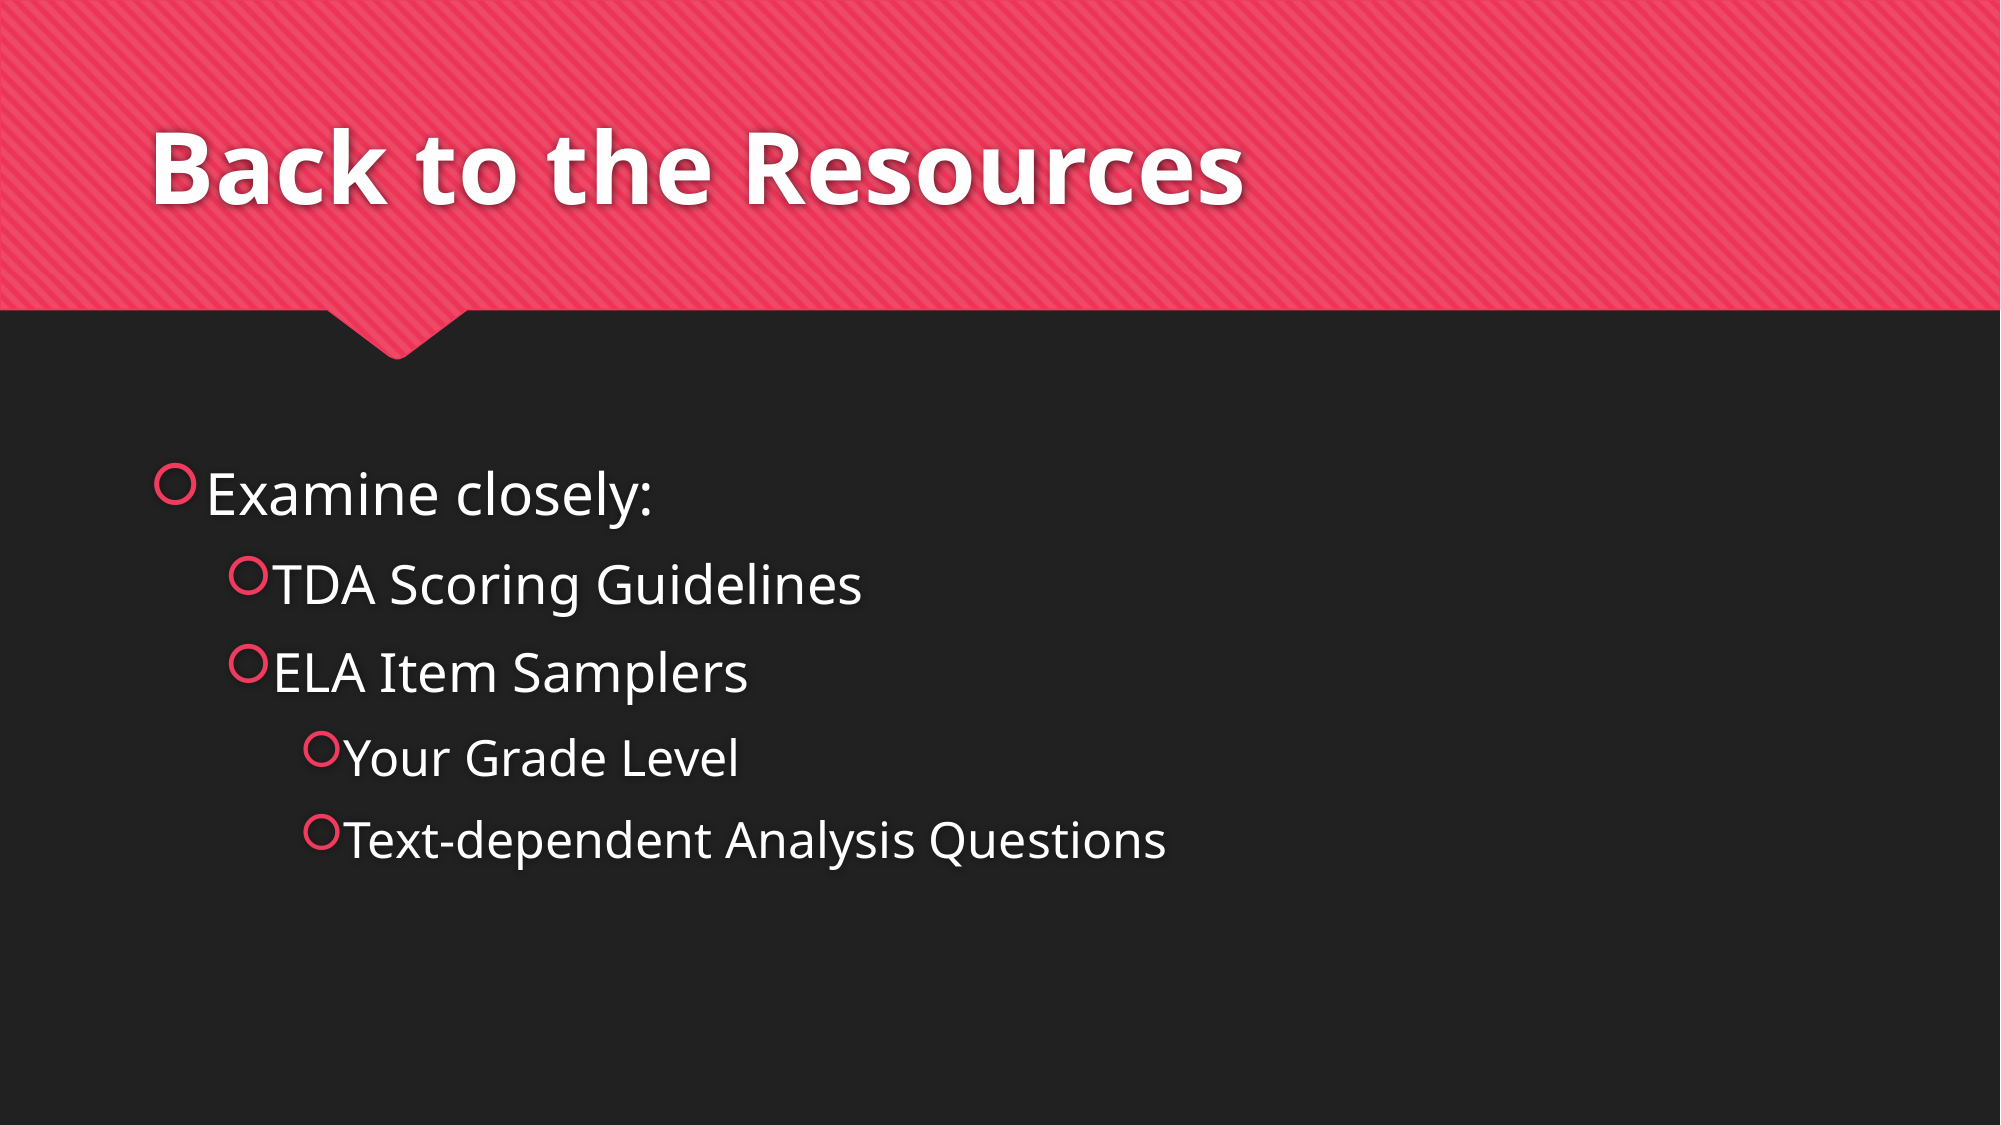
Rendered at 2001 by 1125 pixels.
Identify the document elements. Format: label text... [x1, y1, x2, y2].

list Examine closely: TDA Scoring Guidelines ELA Item Samplers Your Grade Level Text-dependent Analysis Questions [134, 364, 1939, 962]
title Back to the Resources [132, 73, 1868, 233]
